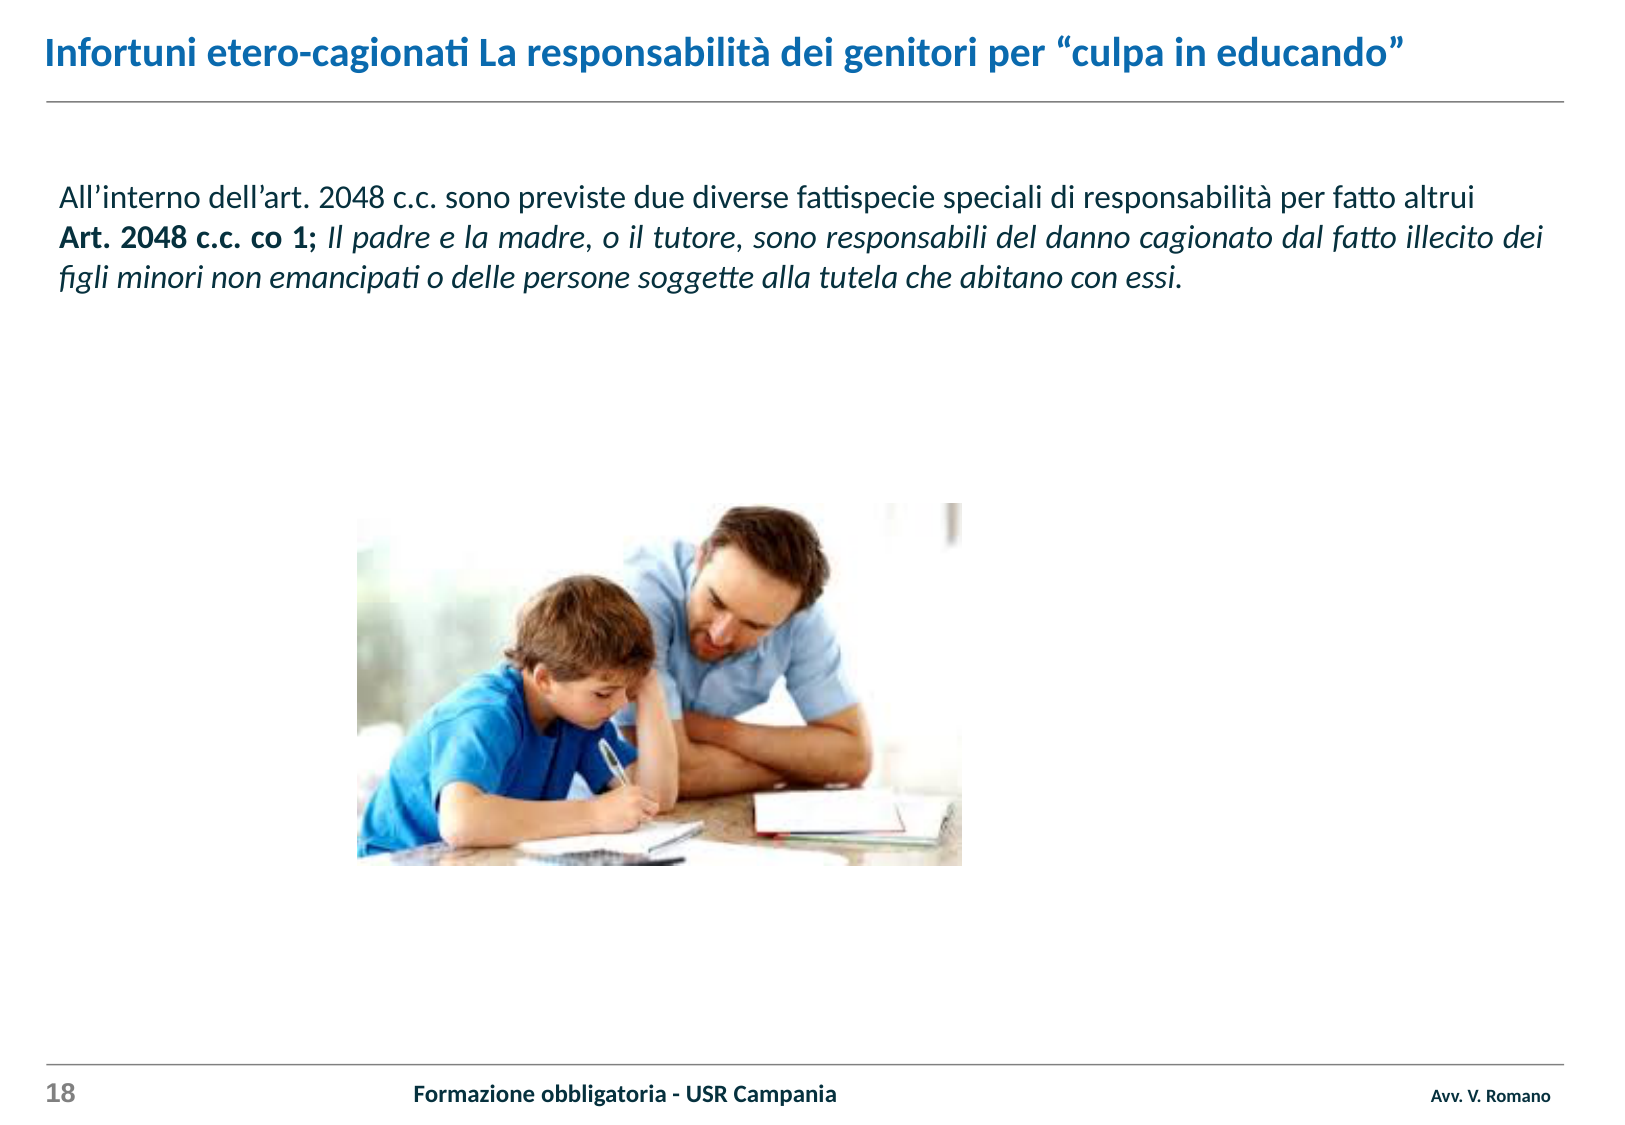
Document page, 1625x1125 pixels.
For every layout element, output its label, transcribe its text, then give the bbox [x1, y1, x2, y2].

text_box All’interno dell’art. 2048 c.c. sono previste due diverse fattispecie speciali di responsabilità per fatto altrui Art. 2048 c.c. co 1; Il padre e la madre, o il tutore, sono responsabili del danno cagionato dal fatto illecito dei figli minori non emancipati o delle persone soggette alla tutela che abitano con essi. [44, 127, 1561, 1065]
picture [357, 503, 962, 867]
text_box Infortuni etero-cagionati La responsabilità dei genitori per “culpa in educando” [44, 24, 1561, 91]
